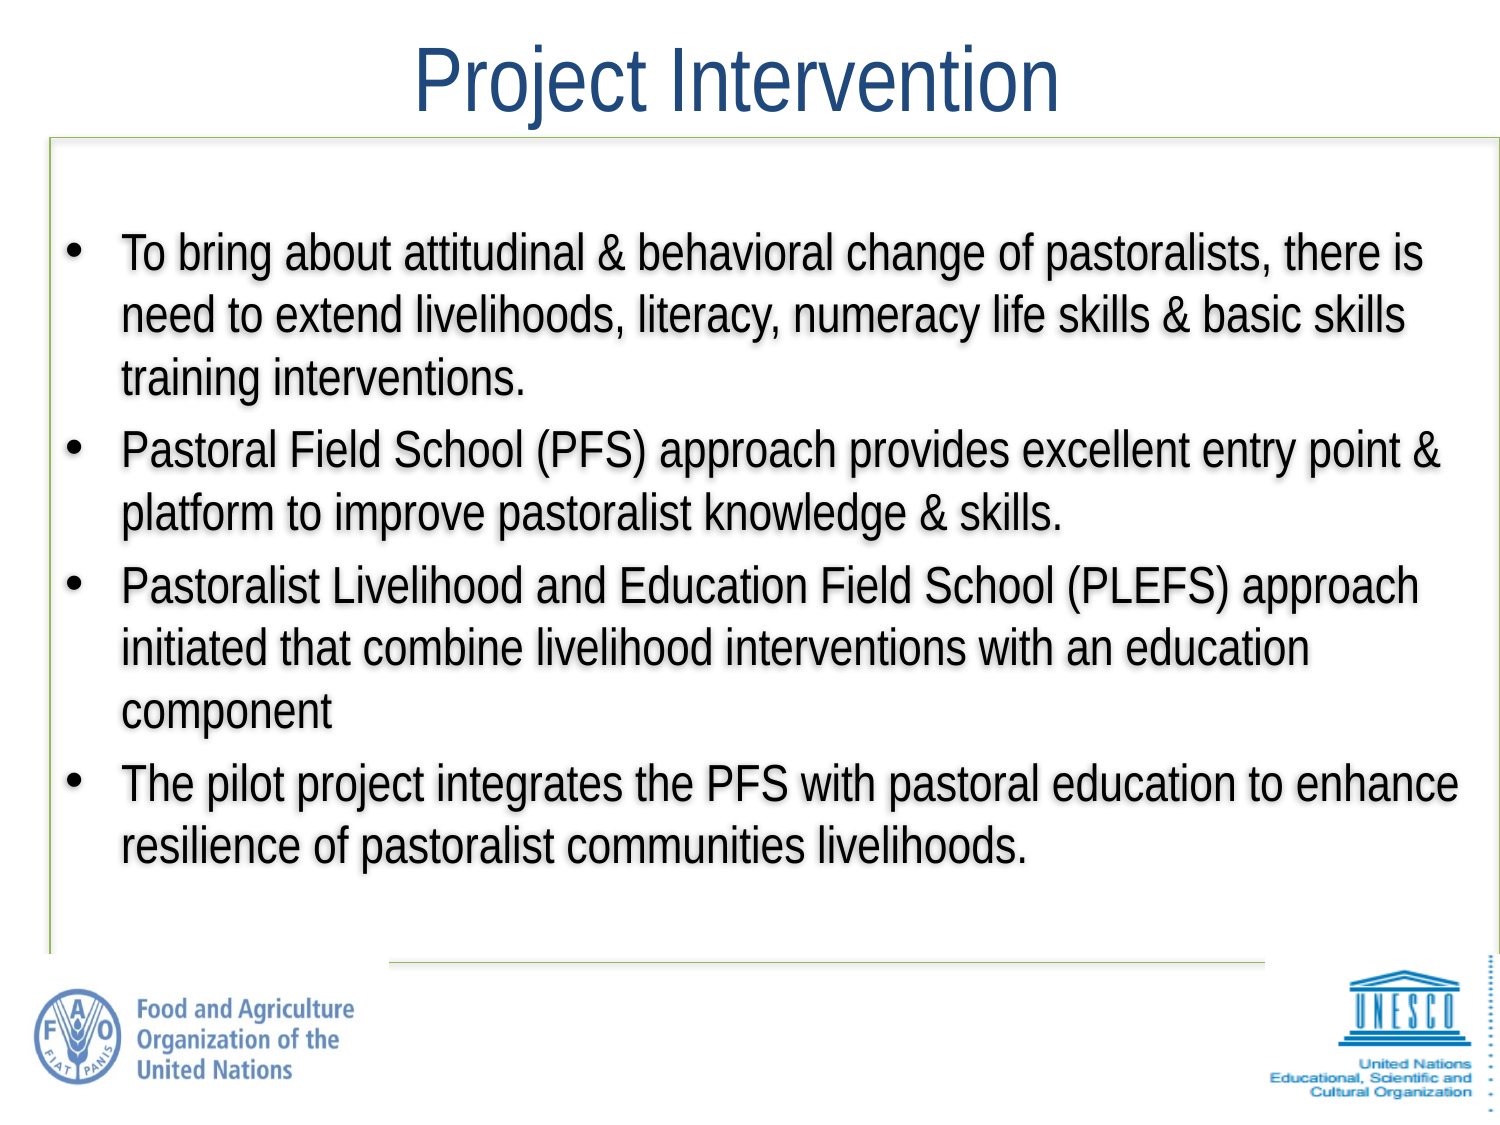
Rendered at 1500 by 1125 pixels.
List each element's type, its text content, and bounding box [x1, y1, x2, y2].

list To bring about attitudinal & behavioral change of pastoralists, there is need to extend livelihoods, literacy, numeracy life skills & basic skills training interventions. Pastoral Field School (PFS) approach provides excellent entry point & platform to improve pastoralist knowledge & skills. Pastoralist Livelihood and Education Field School (PLEFS) approach initiated that combine livelihood interventions with an education component The pilot project integrates the PFS with pastoral education to enhance resilience of pastoralist communities livelihoods. [49, 137, 1500, 963]
title Project Intervention [62, 0, 1413, 135]
picture [0, 954, 390, 1125]
picture [1265, 954, 1500, 1120]
